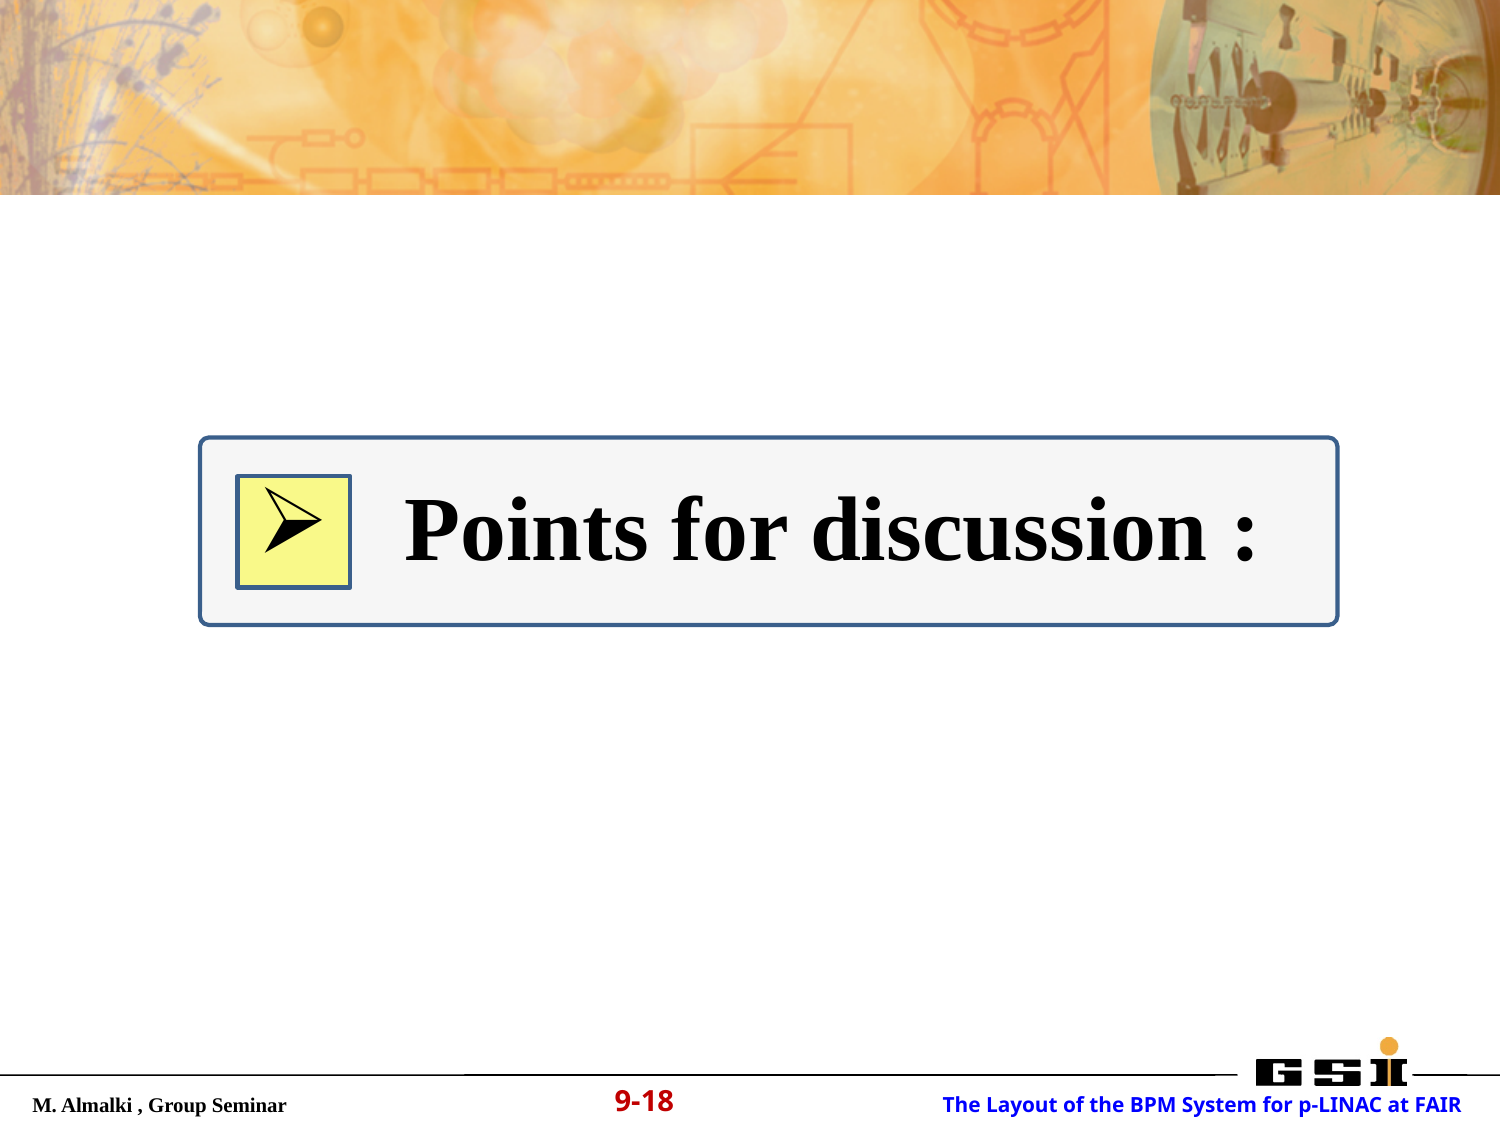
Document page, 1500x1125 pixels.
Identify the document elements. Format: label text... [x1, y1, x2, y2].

text_box M. Almalki , Group Seminar The Layout of the BPM System for p-LINAC at FAIR [17, 1093, 599, 1125]
text_box M. Almalki , Group Seminar The Layout of the BPM System for p-LINAC at FAIR [689, 1093, 1477, 1125]
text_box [0, 0, 1500, 1086]
text_box 9-18 [599, 1093, 689, 1125]
